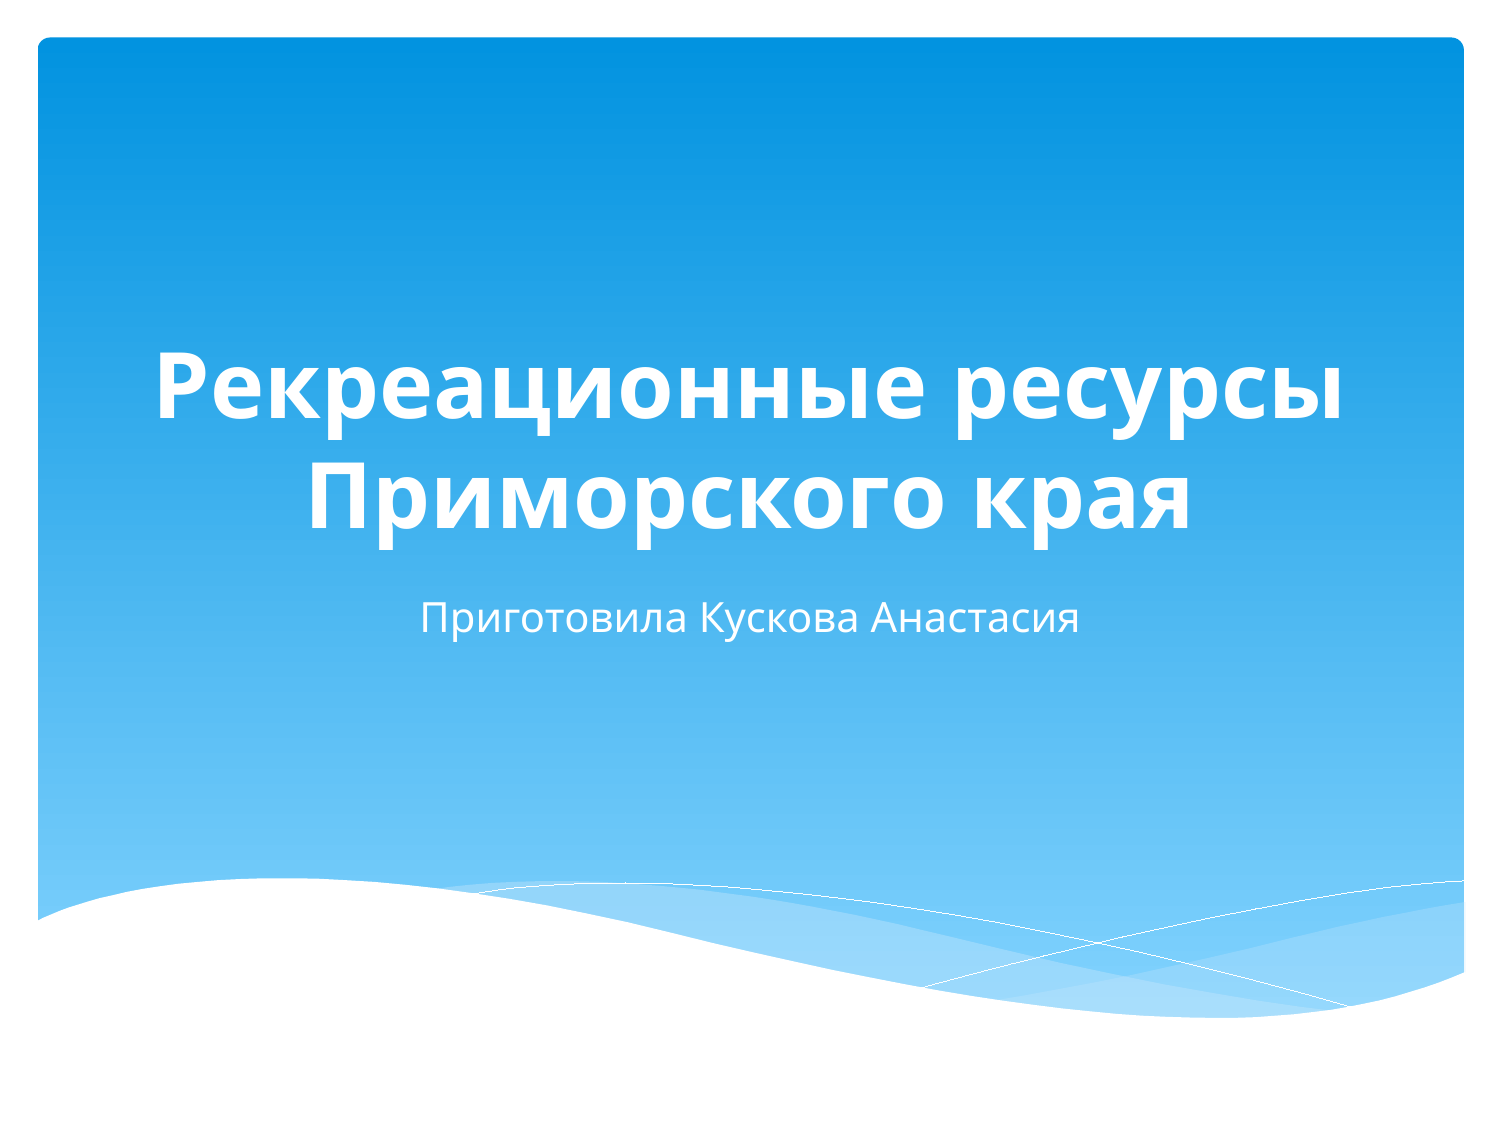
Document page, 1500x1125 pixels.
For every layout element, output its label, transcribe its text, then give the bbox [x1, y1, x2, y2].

title Рекреационные ресурсы Приморского края [112, 262, 1388, 555]
subtitle Приготовила Кускова Анастасия [225, 583, 1275, 825]
